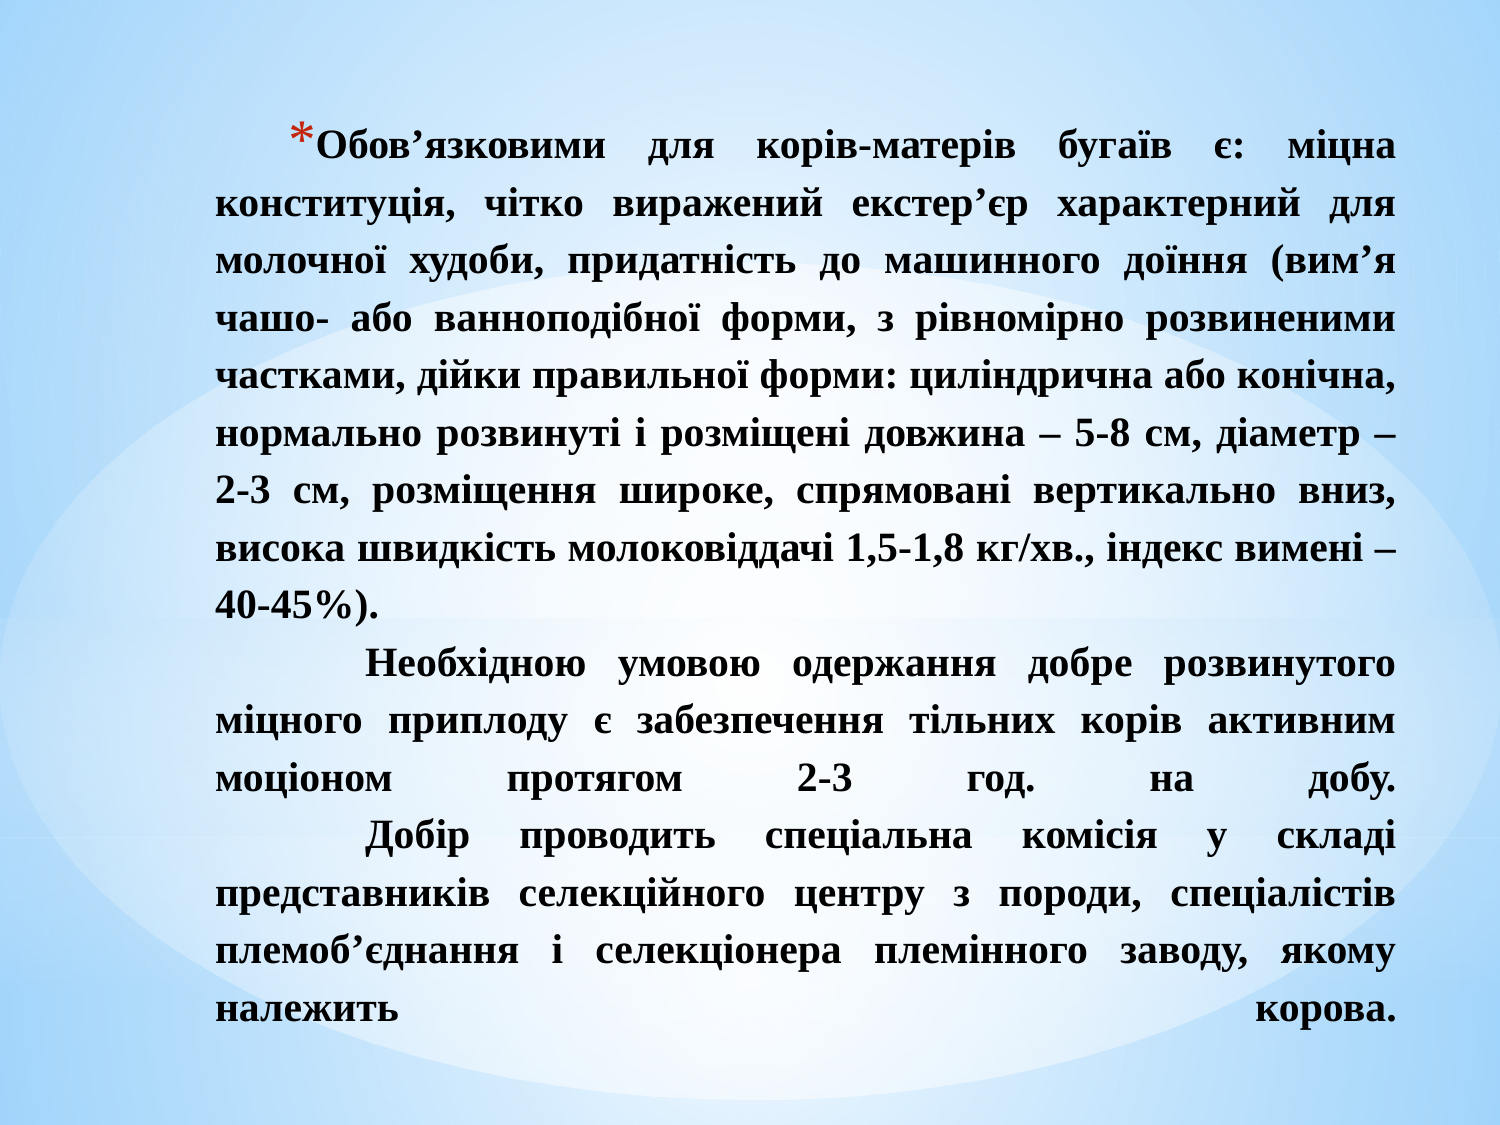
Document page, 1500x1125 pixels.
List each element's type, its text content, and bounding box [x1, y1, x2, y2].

title Обов’язковими для корів-матерів бугаїв є: міцна конституція, чітко виражений екстер’єр характерний для молочної худоби, придатність до машинного доїння (вим’я чашо- або ванноподібної форми, з рівномірно розвиненими частками, дійки правильної форми: циліндрична або конічна, нормально розвинуті і розміщені довжина – 5-8 см, діаметр – 2-3 см, розміщення широке, спрямовані вертикально вниз, висока швидкість молоковіддачі 1,5-1,8 кг/хв., індекс вимені – 40-45%). Необхідною умовою одержання добре розвинутого міцного приплоду є забезпечення тільних корів активним моціоном протягом 2-3 год. на добу. Добір проводить спеціальна комісія у складі представників селекційного центру з породи, спеціалістів племоб’єднання і селекціонера племінного заводу, якому належить корова. [147, 101, 1412, 988]
